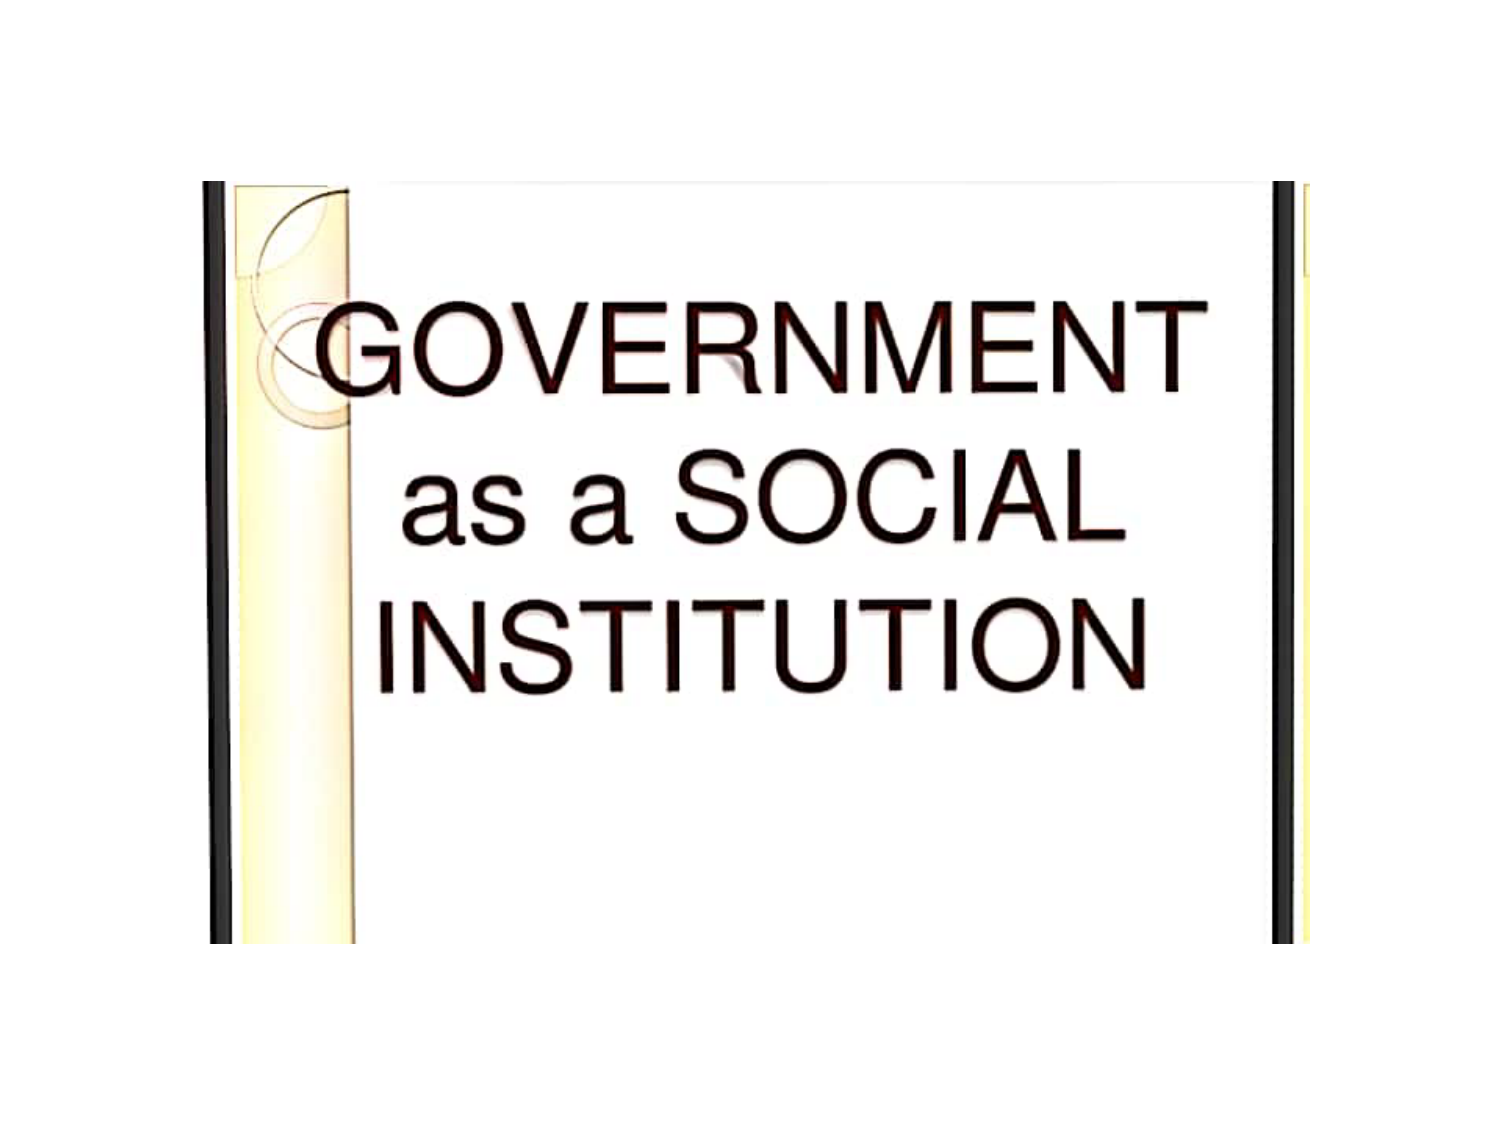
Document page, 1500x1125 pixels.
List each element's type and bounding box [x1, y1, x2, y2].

picture [190, 180, 1310, 944]
